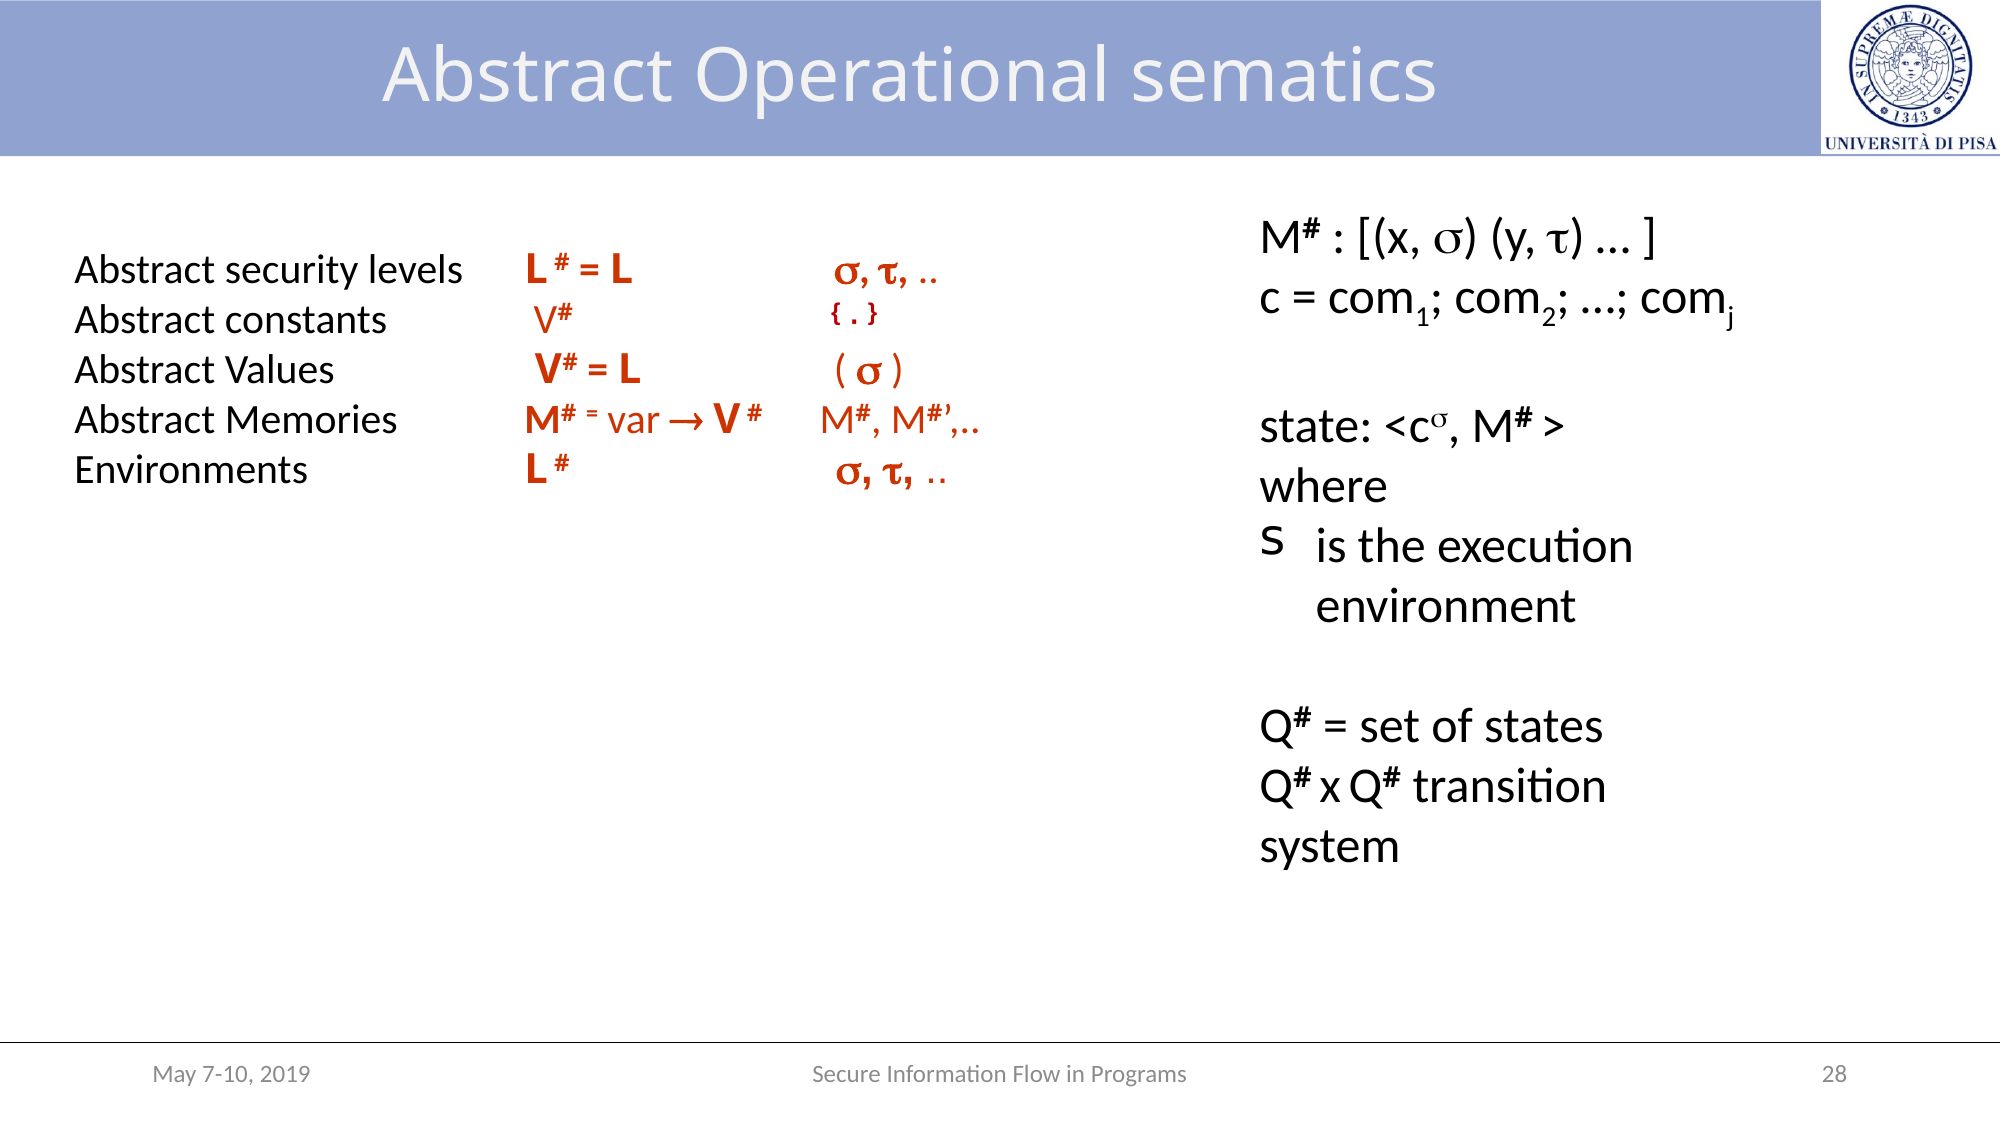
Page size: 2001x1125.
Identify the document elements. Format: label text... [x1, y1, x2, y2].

footer Secure Information Flow in Programs [662, 1042, 1338, 1103]
title Abstract Operational sematics [0, 0, 1822, 154]
text_box Abstract security levels L # = L , , .. Abstract constants V# { · } Abstract Values V# = L (  ) Abstract Memories M# = var  V # M#, M#’,.. Environments L # , , .. [59, 234, 1116, 500]
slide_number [137, 1042, 588, 1103]
picture [1822, 0, 2000, 154]
text_box [1328, 795, 1931, 870]
slide_number 28 [1412, 1042, 1863, 1103]
